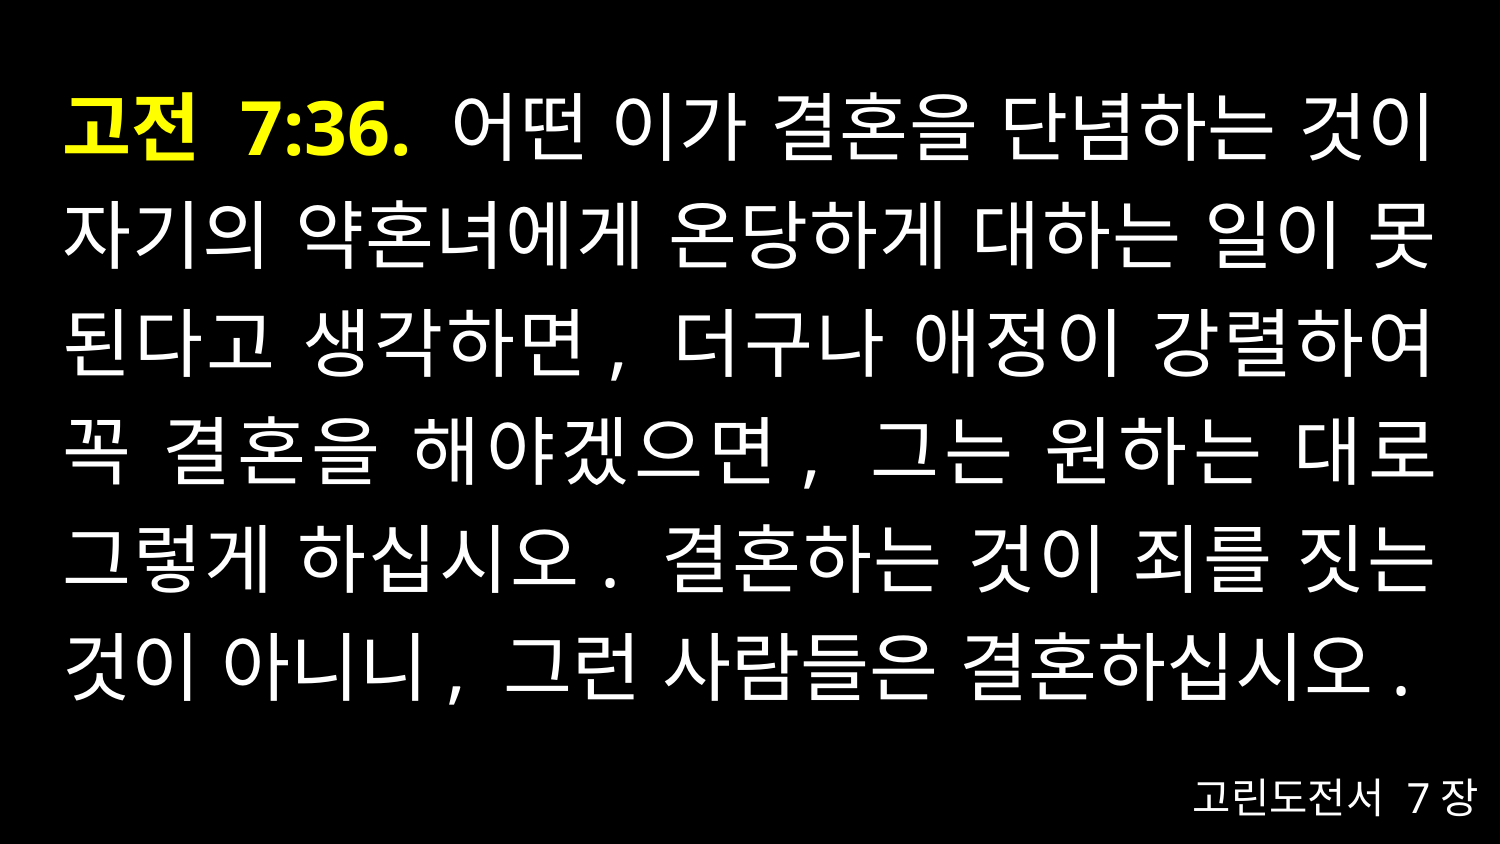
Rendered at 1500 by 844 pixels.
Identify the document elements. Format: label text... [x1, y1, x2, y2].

subtitle 고린도전서 7장 [916, 770, 1500, 844]
title 고전 7:36. 어떤 이가 결혼을 단념하는 것이 자기의 약혼녀에게 온당하게 대하는 일이 못 된다고 생각하면, 더구나 애정이 강렬하여 꼭 결혼을 해야겠으면, 그는 원하는 대로 그렇게 하십시오. 결혼하는 것이 죄를 짓는 것이 아니니, 그런 사람들은 결혼하십시오. [0, 0, 1500, 844]
